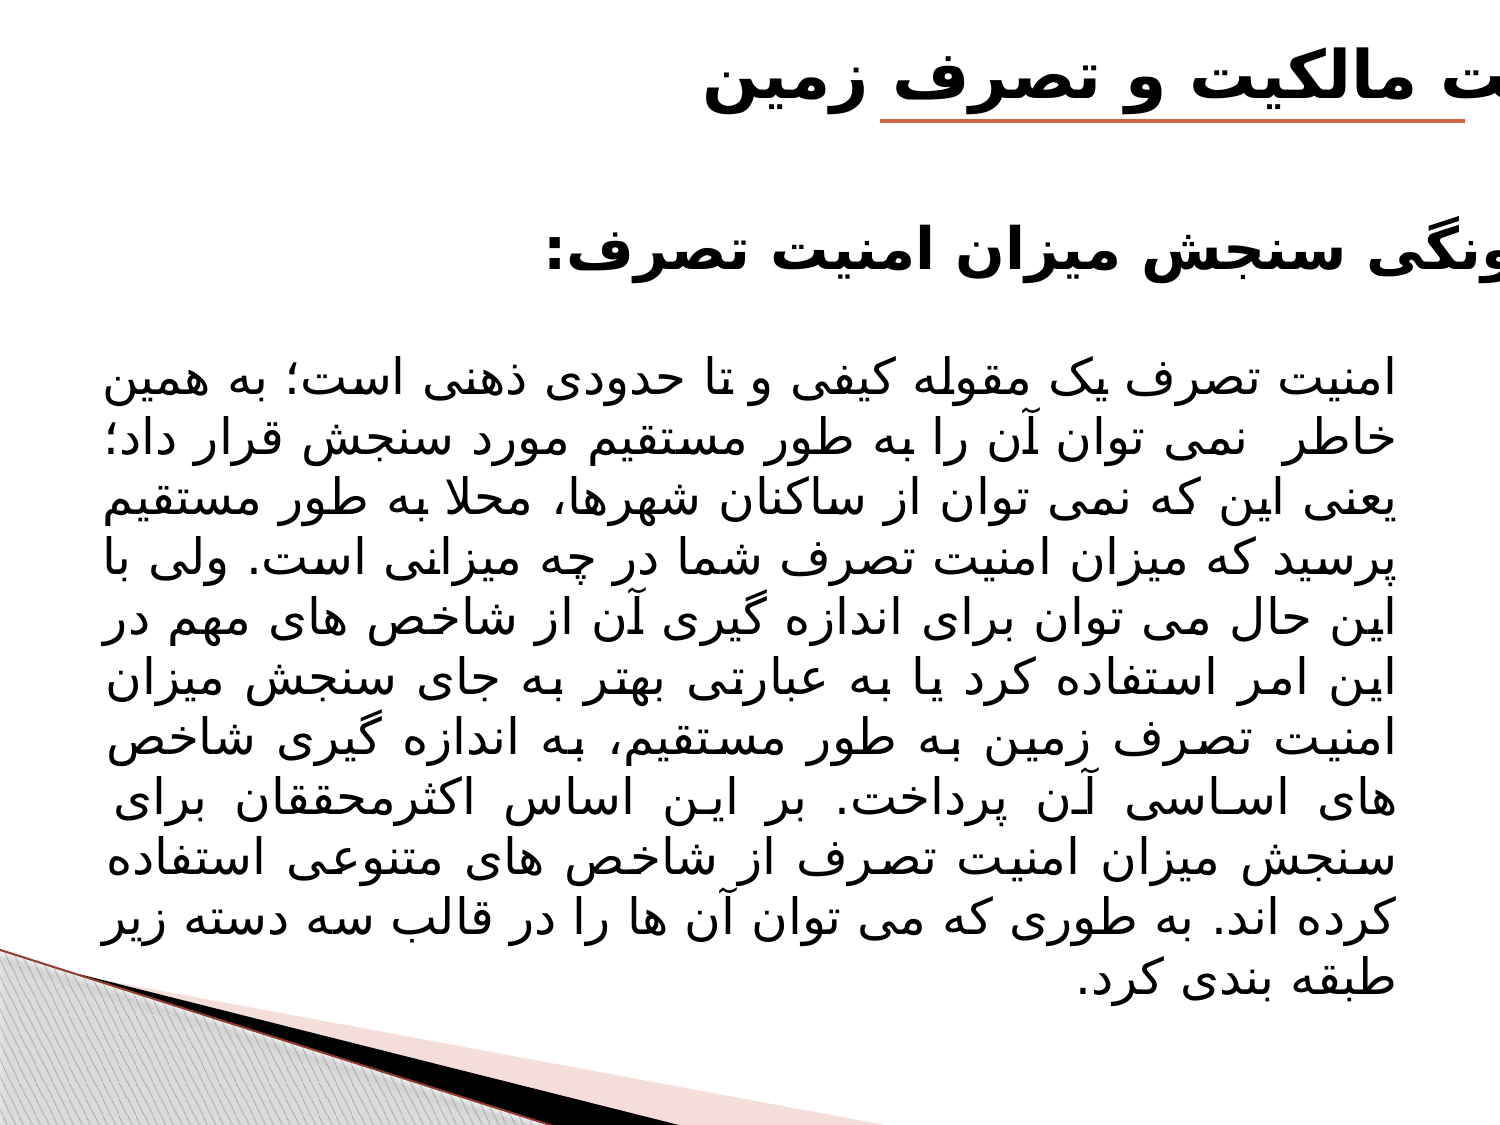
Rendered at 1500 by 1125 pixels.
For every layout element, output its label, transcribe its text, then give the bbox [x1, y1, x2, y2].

text_box امنیت مالکیت و تصرف زمین [687, 24, 1500, 120]
text_box امنیت تصرف یک مقوله کیفی و تا حدودی ذهنی است؛ به همین خاطر نمی توان آن را به طور مستقیم مورد سنجش قرار داد؛ یعنی این که نمی توان از ساکنان شهرها، محلا به طور مستقیم پرسید که میزان امنیت تصرف شما در چه میزانی است. ولی با این حال می توان برای اندازه گیری آن از شاخص های مهم در این امر استفاده کرد یا به عبارتی بهتر به جای سنجش میزان امنیت تصرف زمین به طور مستقیم، به اندازه گیری شاخص های اساسی آن پرداخت. بر این اساس اکثرمحققان برای سنجش میزان امنیت تصرف از شاخص های متنوعی استفاده کرده اند. به طوری که می توان آن ها را در قالب سه دسته زیر طبقه بندی کرد. [87, 337, 1413, 1013]
text_box چگونگی سنجش میزان امنیت تصرف: [528, 203, 1500, 289]
